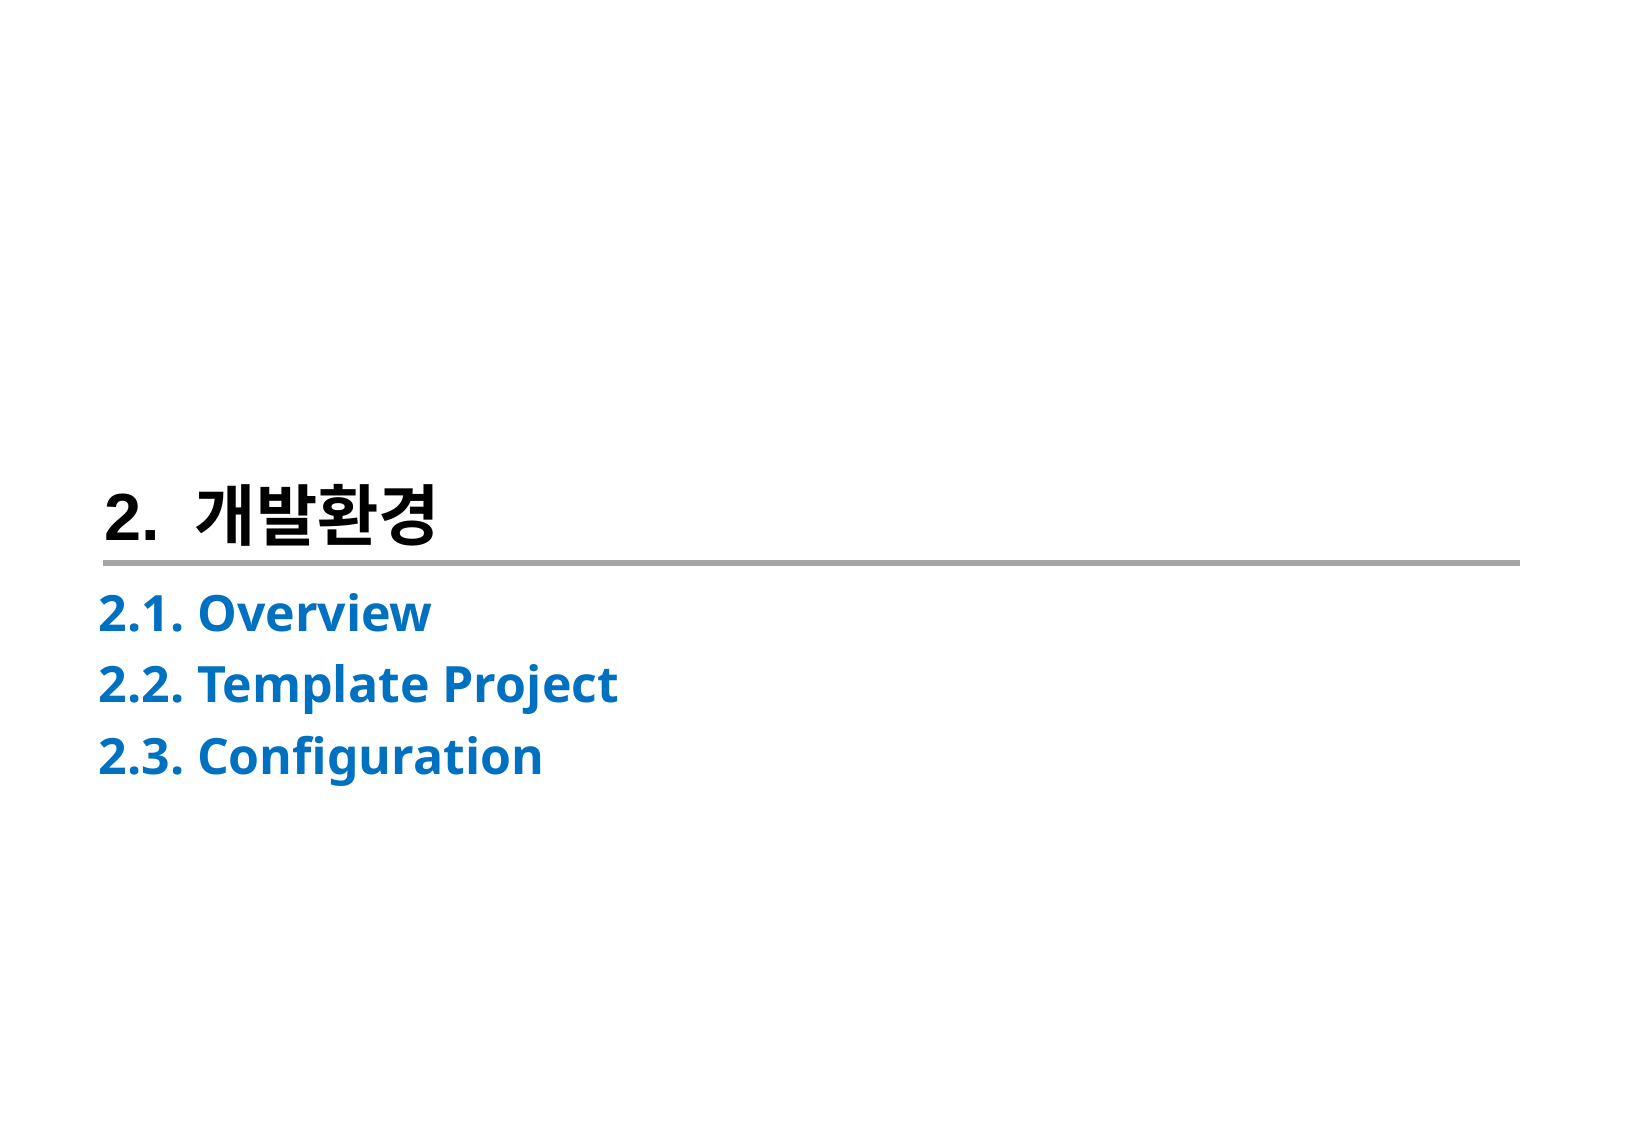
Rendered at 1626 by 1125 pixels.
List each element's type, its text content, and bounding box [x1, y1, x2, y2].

text_box 2. 개발환경 [104, 457, 828, 555]
text_box 2.1. Overview 2.2. Template Project 2.3. Configuration [98, 568, 1116, 825]
